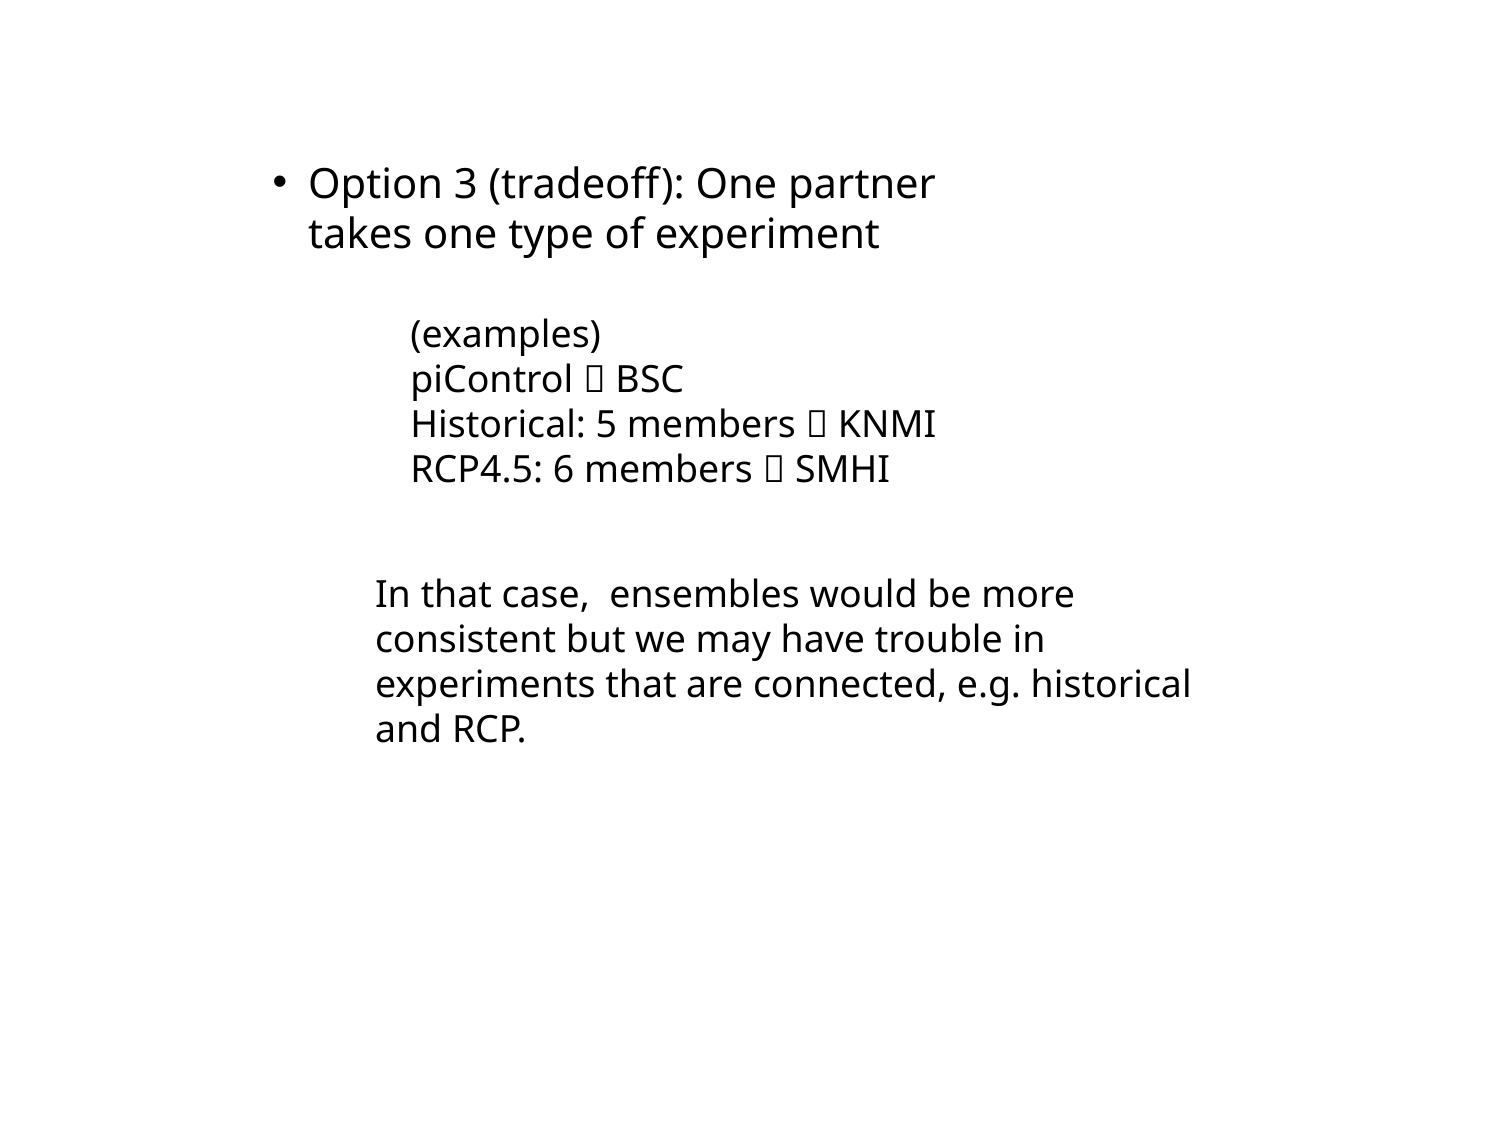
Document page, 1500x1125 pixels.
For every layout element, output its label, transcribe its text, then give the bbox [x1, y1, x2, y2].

text_box Option 3 (tradeoff): One partner takes one type of experiment [218, 148, 969, 314]
text_box (examples) piControl  BSC Historical: 5 members  KNMI RCP4.5: 6 members  SMHI [395, 302, 1022, 498]
text_box In that case, ensembles would be more consistent but we may have trouble in experiments that are connected, e.g. historical and RCP. [360, 562, 1226, 758]
